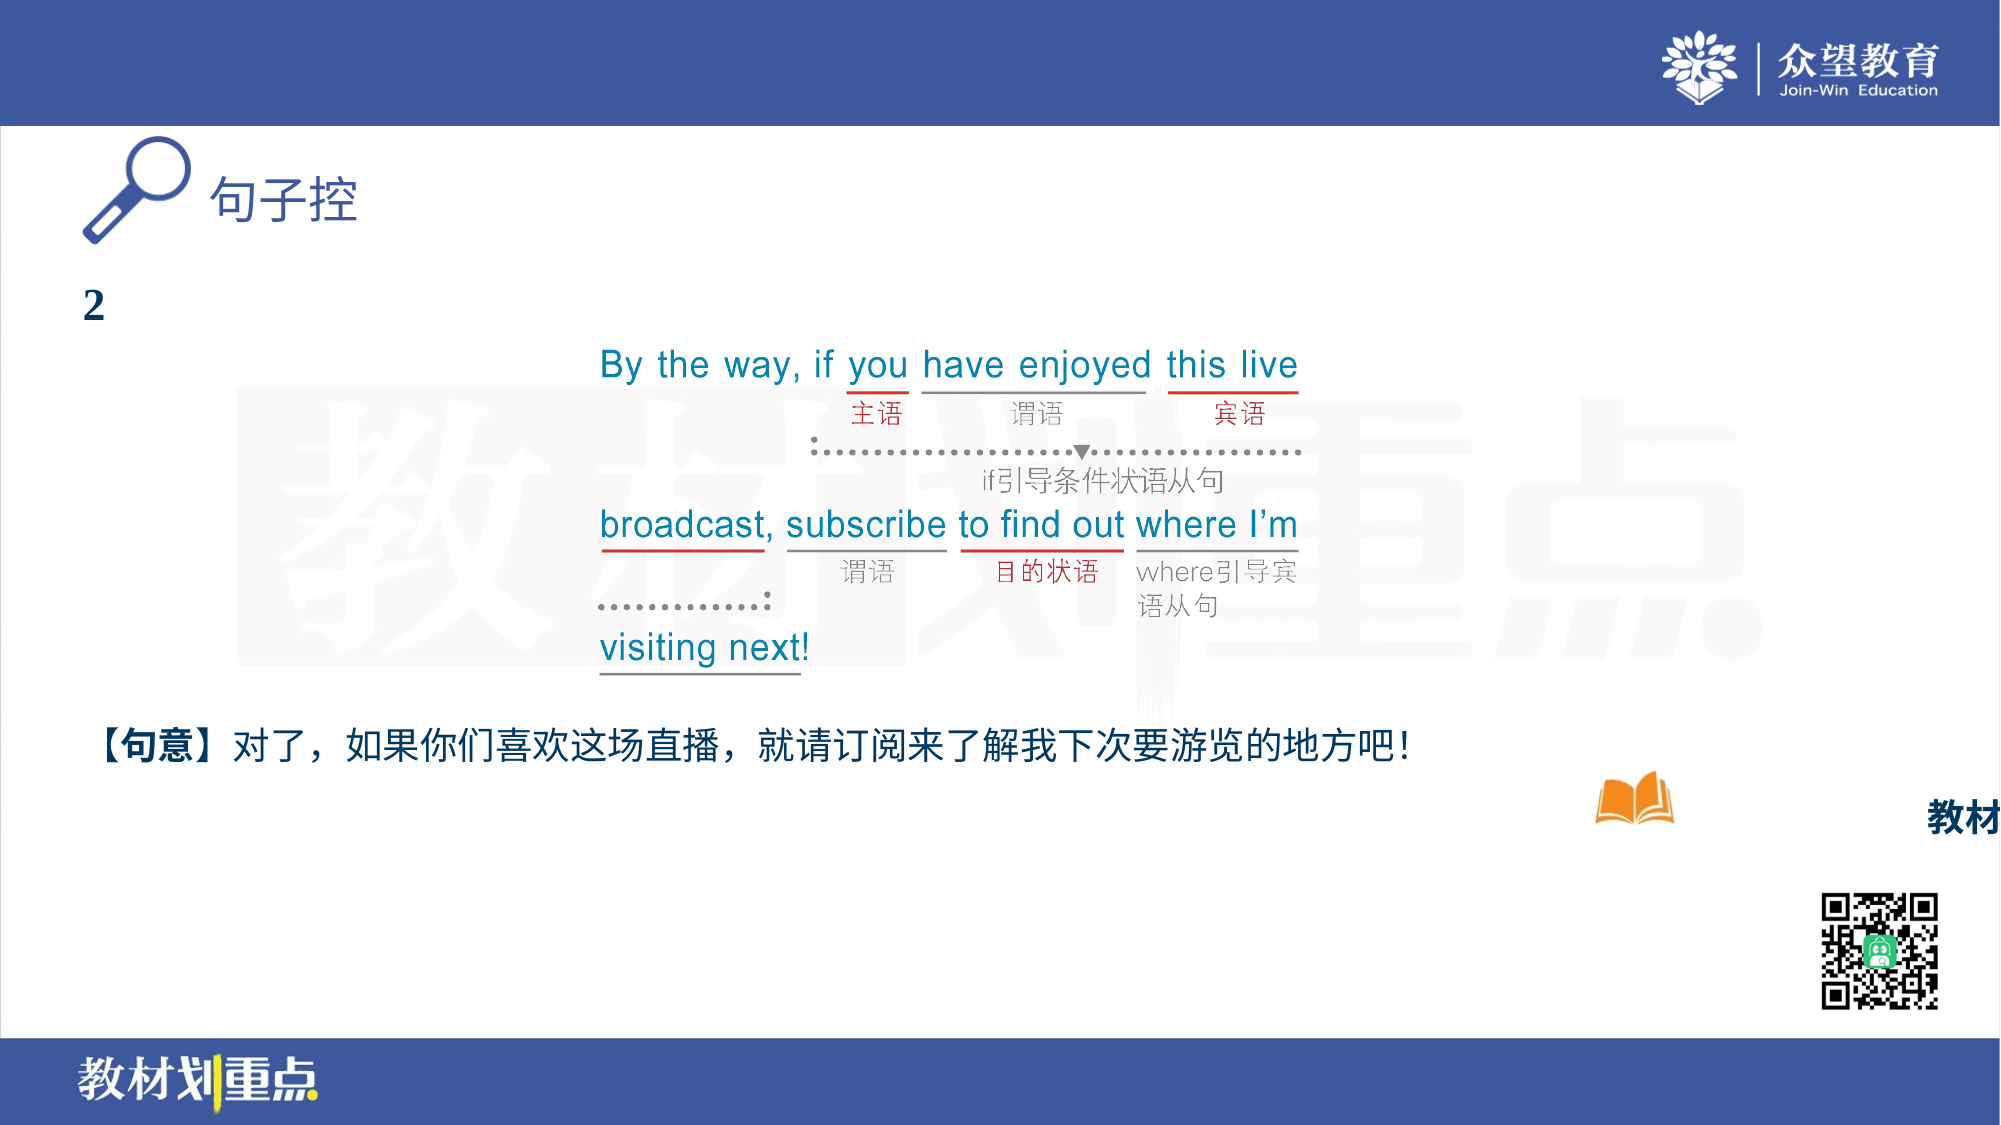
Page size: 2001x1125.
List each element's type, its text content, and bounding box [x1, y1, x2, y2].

text_box 2 [82, 247, 1817, 387]
picture [0, 0, 2000, 1125]
text_box 【句意】对了，如果你们喜欢这场直播，就请订阅来了解我下次要游览的地方吧！ 教材P52 [82, 697, 1817, 832]
